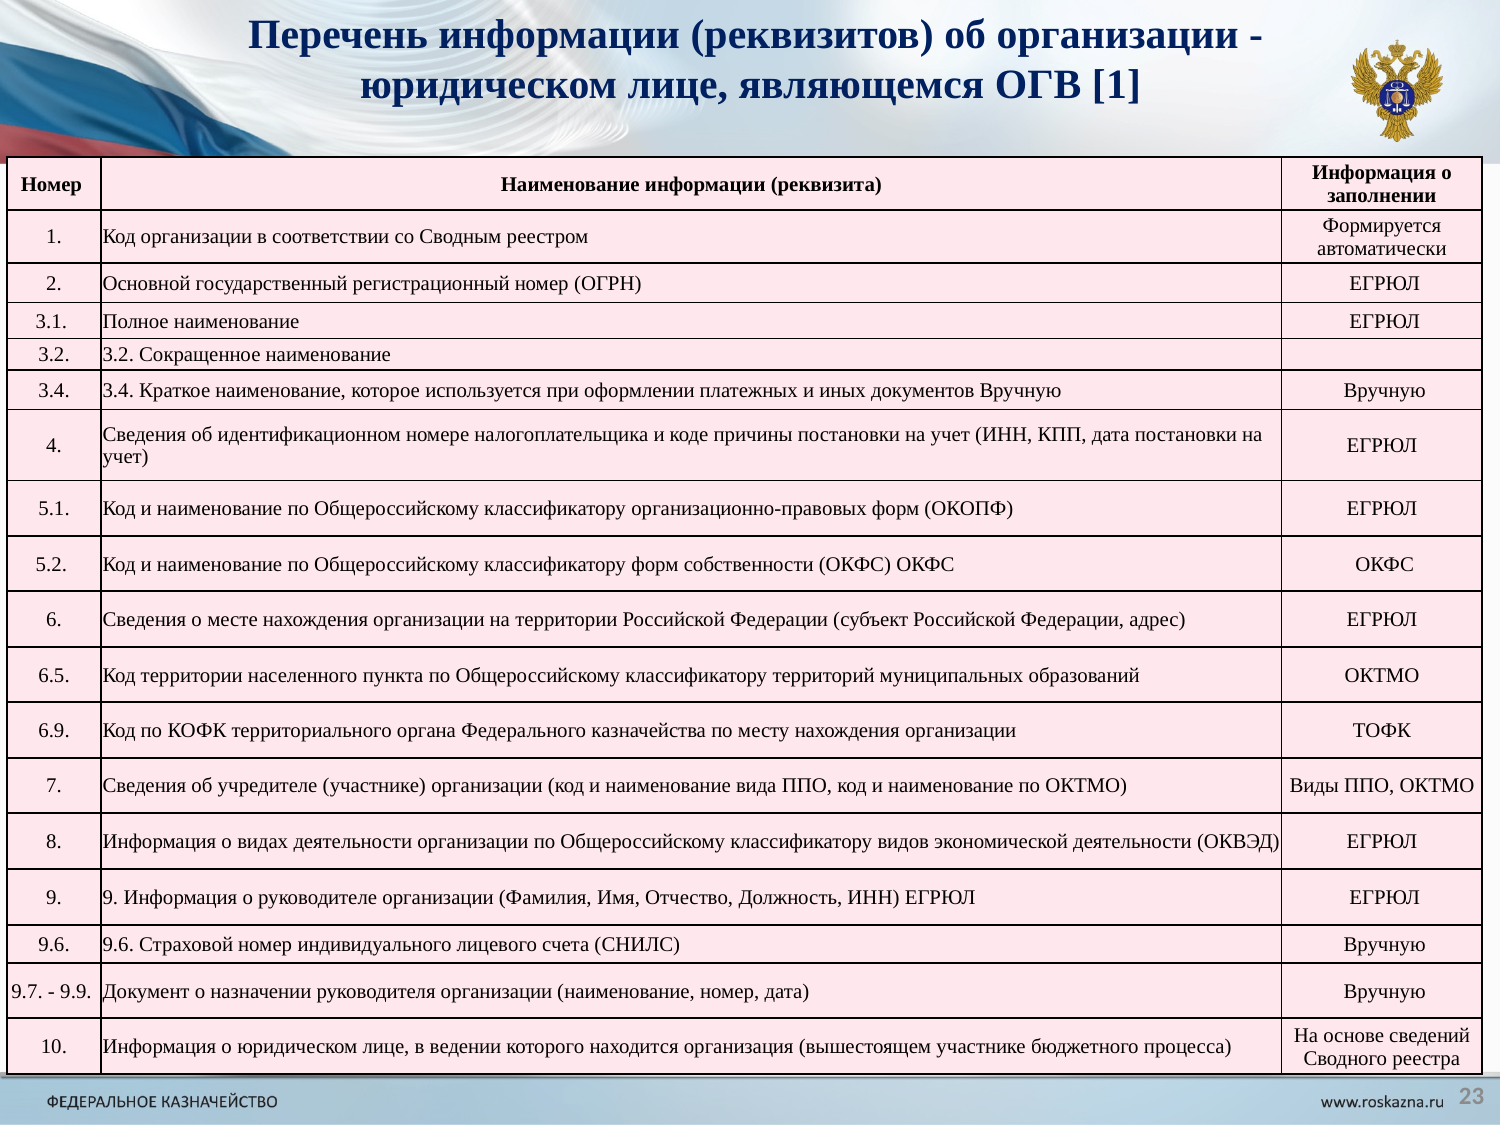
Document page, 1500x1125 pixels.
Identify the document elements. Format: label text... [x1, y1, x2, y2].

table_cell 3.2. Сокращенное наименование [102, 339, 1281, 369]
table_cell ЕГРЮЛ [1282, 592, 1481, 646]
table_cell 2. [8, 264, 100, 302]
table_cell Формируется автоматически [1282, 211, 1481, 262]
table_cell 1. [8, 211, 100, 262]
table_cell Виды ППО, ОКТМО [1282, 759, 1481, 812]
picture [0, 0, 1500, 1125]
table_cell 6.9. [8, 703, 100, 757]
table_cell ЕГРЮЛ [1282, 264, 1481, 302]
table_cell Документ о назначении руководителя организации (наименование, номер, дата) [102, 964, 1281, 1017]
table_cell 6. [8, 592, 100, 646]
table_cell 3.2. [8, 339, 100, 369]
table_cell ЕГРЮЛ [1282, 303, 1481, 338]
table_cell ЕГРЮЛ [1282, 814, 1481, 868]
table_cell 7. [8, 759, 100, 812]
table_cell 9. Информация о руководителе организации (Фамилия, Имя, Отчество, Должность, ИНН) ЕГРЮЛ [102, 870, 1281, 924]
table_cell Вручную [1282, 371, 1481, 409]
table_cell Сведения о месте нахождения организации на территории Российской Федерации (субъект Российской Федерации, адрес) [102, 592, 1281, 646]
table_header Информация о заполнении [1282, 158, 1481, 209]
table_cell 9.7. - 9.9. [8, 964, 100, 1017]
table_cell Сведения об идентификационном номере налогоплательщика и коде причины постановки на учет (ИНН, КПП, дата постановки на учет) [102, 410, 1281, 480]
table_header Номер [8, 158, 100, 209]
table_cell 6.5. [8, 648, 100, 701]
table_cell ЕГРЮЛ [1282, 870, 1481, 924]
table_cell 3.1. [8, 303, 100, 338]
table_cell 4. [8, 410, 100, 480]
table_cell Полное наименование [102, 303, 1281, 338]
table_cell Сведения об учредителе (участнике) организации (код и наименование вида ППО, код и наименование по ОКТМО) [102, 759, 1281, 812]
slide_number 23 [1149, 1065, 1500, 1125]
table_cell На основе сведений Сводного реестра [1282, 1019, 1481, 1073]
table_cell Вручную [1282, 926, 1481, 962]
table_cell ТОФК [1282, 703, 1481, 757]
table_cell 9.6. [8, 926, 100, 962]
text_box Перечень информации (реквизитов) об организации - юридическом лице, являющемся ОГВ [1] [159, 0, 1353, 115]
table_cell 10. [8, 1019, 100, 1073]
table_cell 3.4. Краткое наименование, которое используется при оформлении платежных и иных документов Вручную [102, 371, 1281, 409]
table_header Наименование информации (реквизита) [102, 158, 1281, 209]
table_cell 5.1. [8, 481, 100, 535]
table_cell ОКФС [1282, 537, 1481, 590]
table_cell Основной государственный регистрационный номер (ОГРН) [102, 264, 1281, 302]
table_cell 5.2. [8, 537, 100, 590]
table_cell ЕГРЮЛ [1282, 481, 1481, 535]
table_cell 8. [8, 814, 100, 868]
table_cell 3.4. [8, 371, 100, 409]
table_cell [1282, 339, 1481, 369]
table_cell ЕГРЮЛ [1282, 410, 1481, 480]
table_cell 9. [8, 870, 100, 924]
table_cell Код и наименование по Общероссийскому классификатору форм собственности (ОКФС) ОКФС [102, 537, 1281, 590]
table_cell Код и наименование по Общероссийскому классификатору организационно-правовых форм (ОКОПФ) [102, 481, 1281, 535]
table_cell Вручную [1282, 964, 1481, 1017]
table_cell ОКТМО [1282, 648, 1481, 701]
table_cell 9.6. Страховой номер индивидуального лицевого счета (СНИЛС) [102, 926, 1281, 962]
table_cell Код организации в соответствии со Сводным реестром [102, 211, 1281, 262]
table_cell Информация о видах деятельности организации по Общероссийскому классификатору видов экономической деятельности (ОКВЭД) [102, 814, 1281, 868]
table_cell Информация о юридическом лице, в ведении которого находится организация (вышестоящем участнике бюджетного процесса) [102, 1019, 1281, 1073]
table_cell Код по КОФК территориального органа Федерального казначейства по месту нахождения организации [102, 703, 1281, 757]
table_cell Код территории населенного пункта по Общероссийскому классификатору территорий муниципальных образований [102, 648, 1281, 701]
